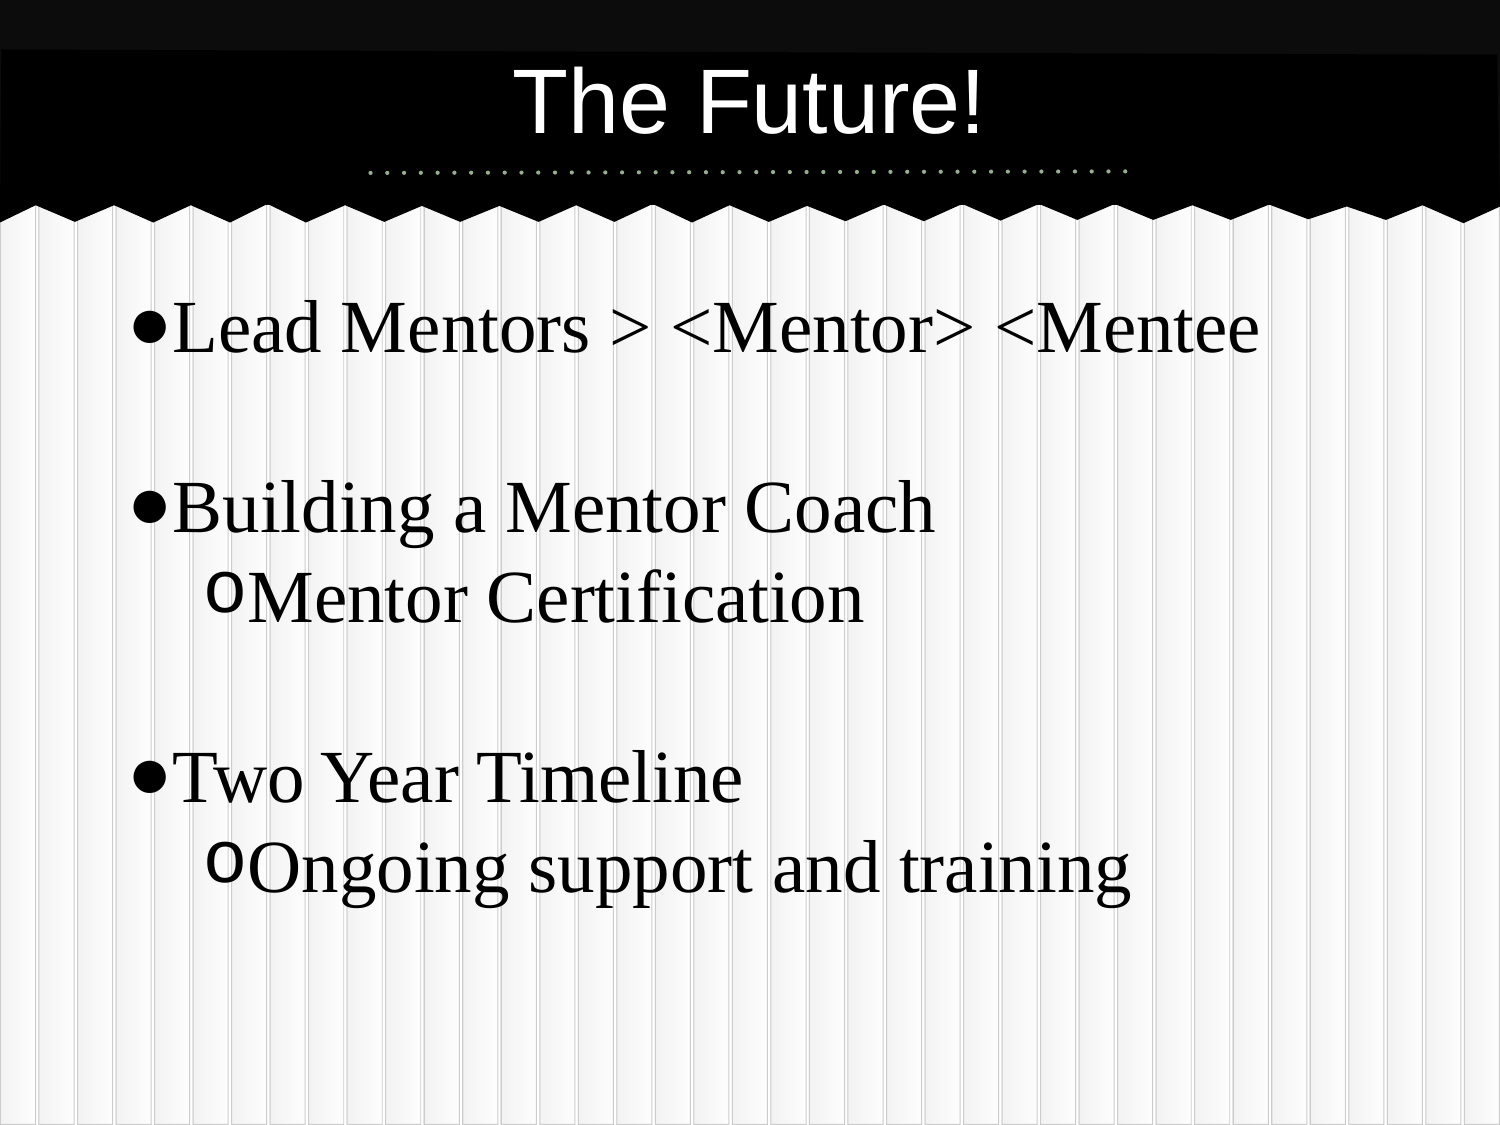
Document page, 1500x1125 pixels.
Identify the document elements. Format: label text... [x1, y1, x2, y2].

title The Future! [75, 2, 1425, 191]
list Lead Mentors > <Mentor> <Mentee Building a Mentor Coach Mentor Certification Two Year Timeline Ongoing support and training [75, 262, 1425, 1057]
